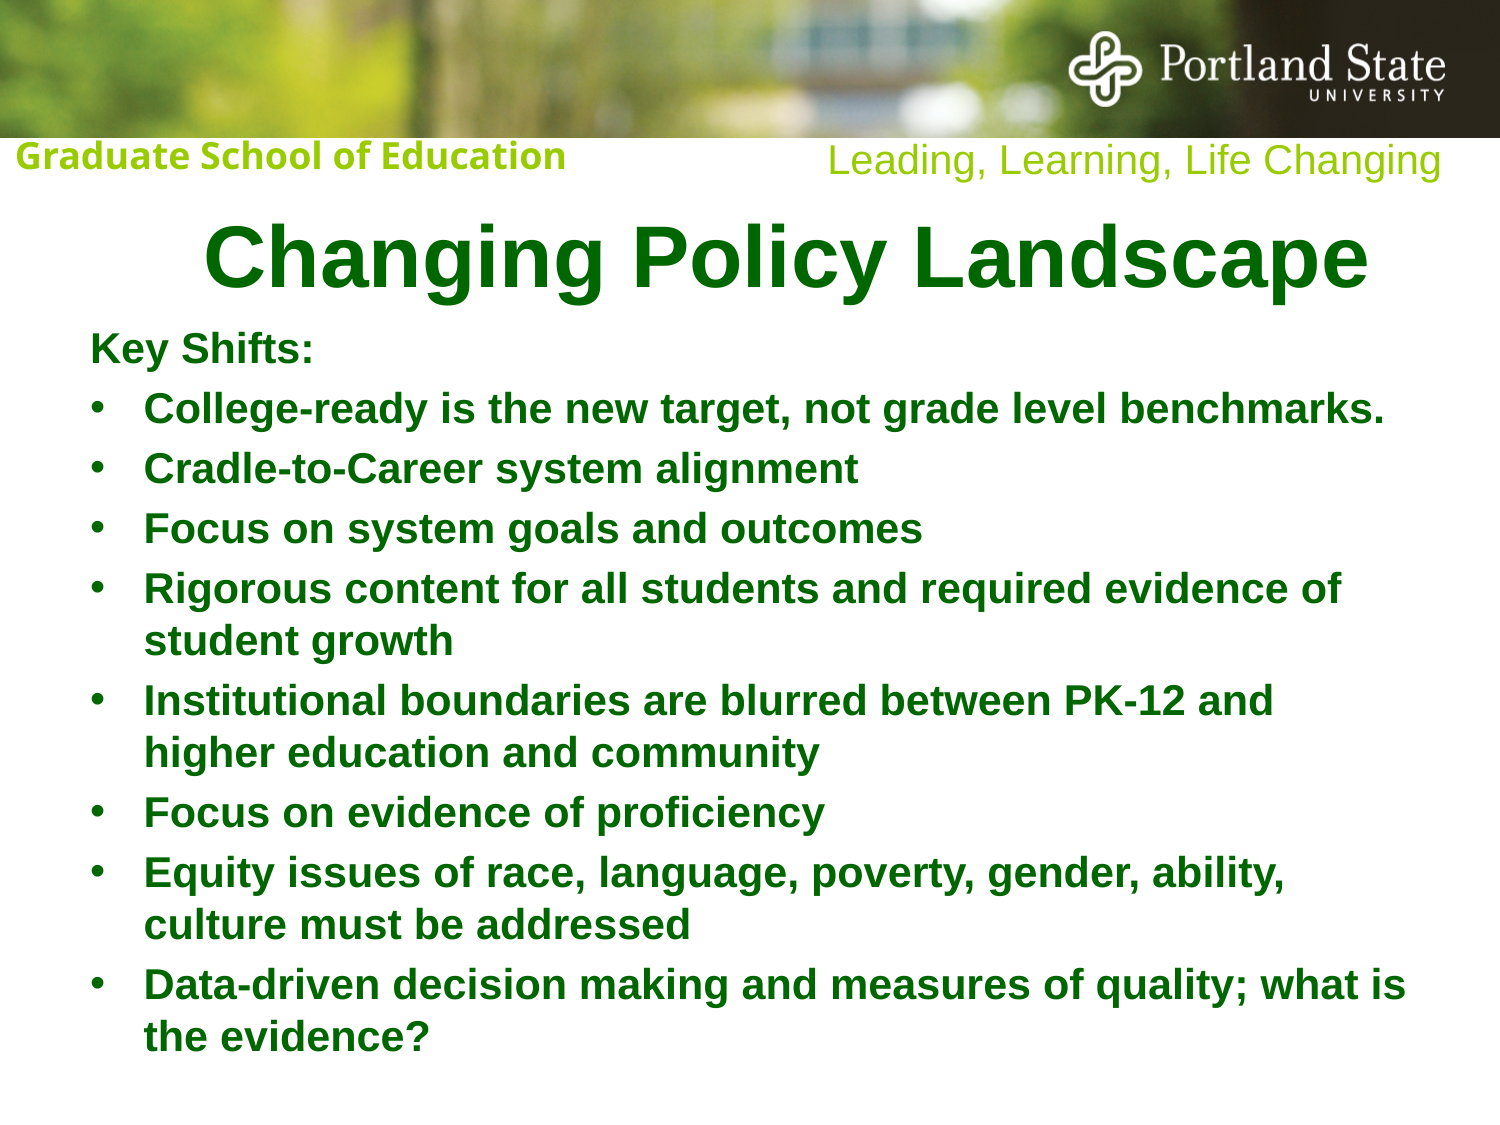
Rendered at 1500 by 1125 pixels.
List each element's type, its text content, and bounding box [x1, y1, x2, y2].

list Key Shifts: College-ready is the new target, not grade level benchmarks. Cradle-to-Career system alignment Focus on system goals and outcomes Rigorous content for all students and required evidence of student growth Institutional boundaries are blurred between PK-12 and higher education and community Focus on evidence of proficiency Equity issues of race, language, poverty, gender, ability, culture must be addressed Data-driven decision making and measures of quality; what is the evidence? [74, 312, 1426, 1088]
title Changing Policy Landscape [74, 203, 1500, 314]
